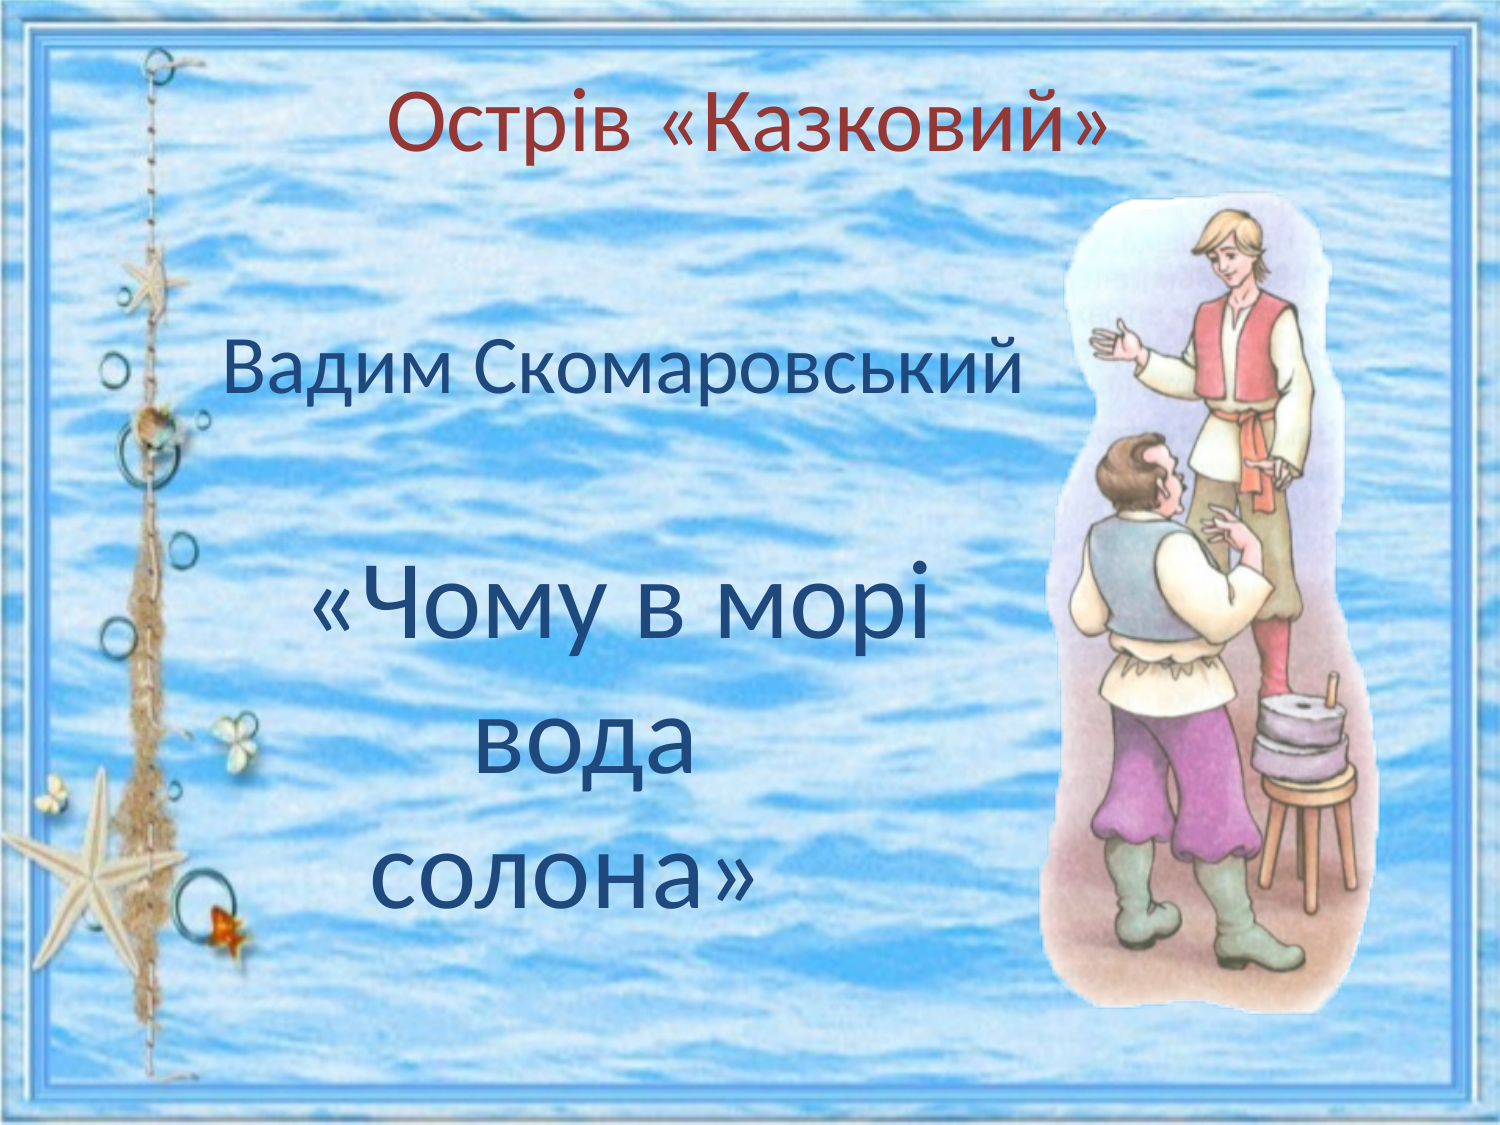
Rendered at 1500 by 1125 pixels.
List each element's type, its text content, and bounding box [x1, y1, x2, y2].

list Вадим Скомаровський «Чому в морі вода солона» [206, 302, 1004, 965]
title Острів «Казковий» [75, 45, 1425, 185]
picture [0, 0, 1500, 1125]
